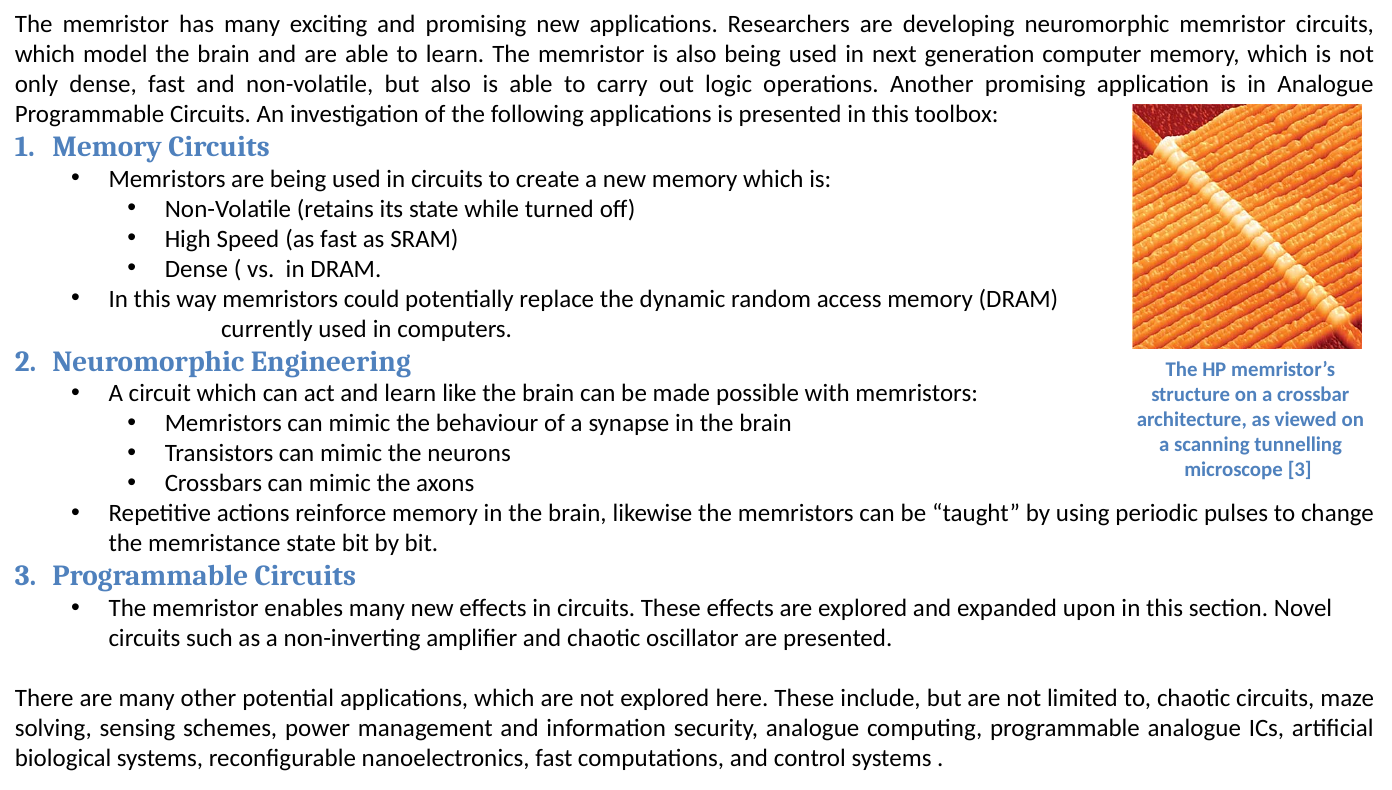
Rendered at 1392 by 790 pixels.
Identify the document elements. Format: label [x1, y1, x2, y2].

text_box [1120, 104, 1381, 490]
